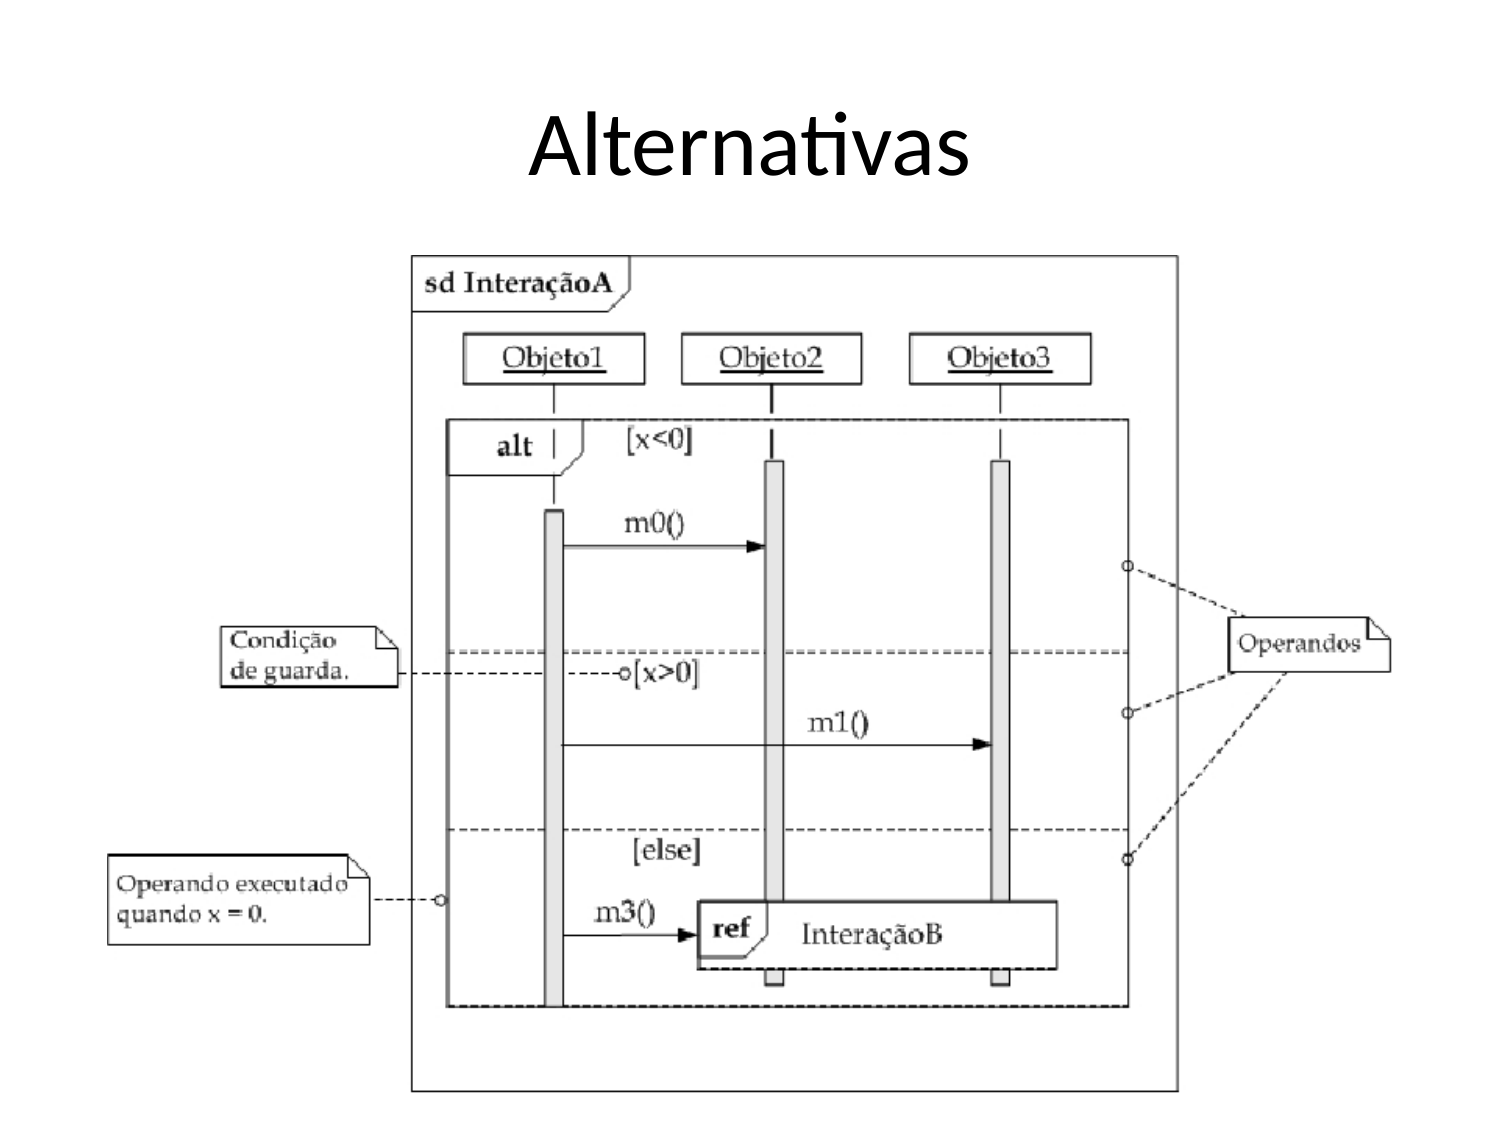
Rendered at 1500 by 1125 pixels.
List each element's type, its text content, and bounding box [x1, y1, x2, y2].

title Alternativas [75, 45, 1425, 233]
picture [106, 254, 1393, 1095]
